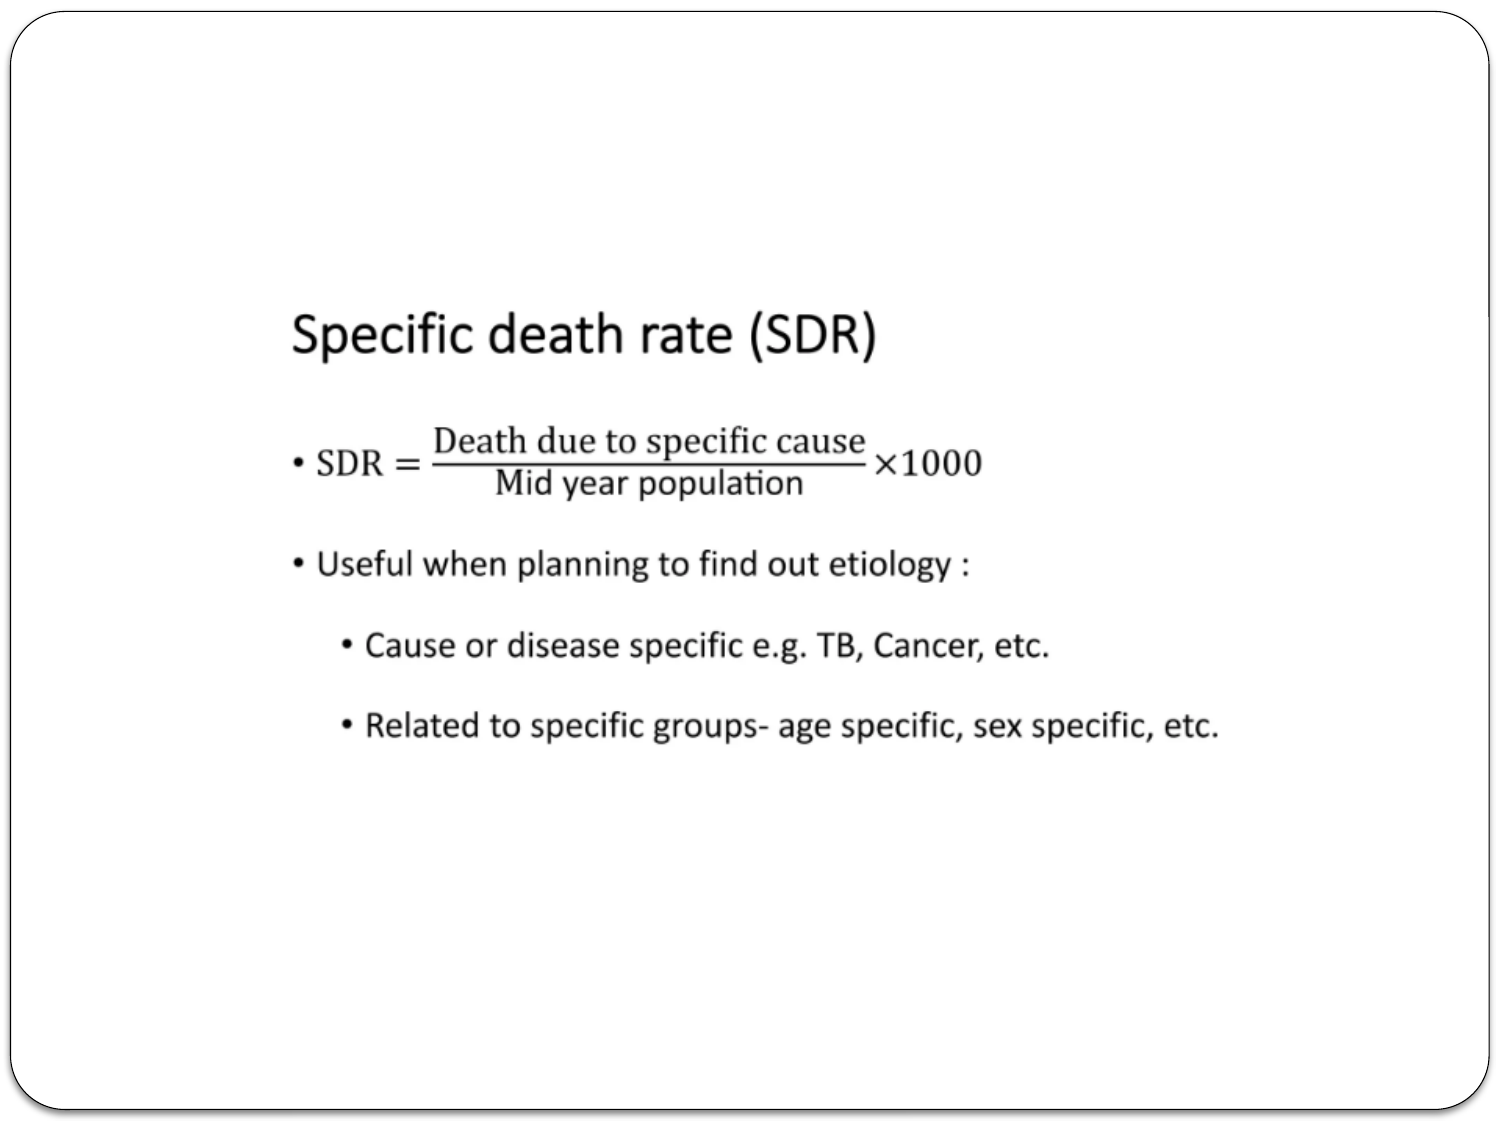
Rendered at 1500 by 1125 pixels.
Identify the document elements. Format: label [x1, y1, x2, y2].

picture [262, 299, 1238, 768]
